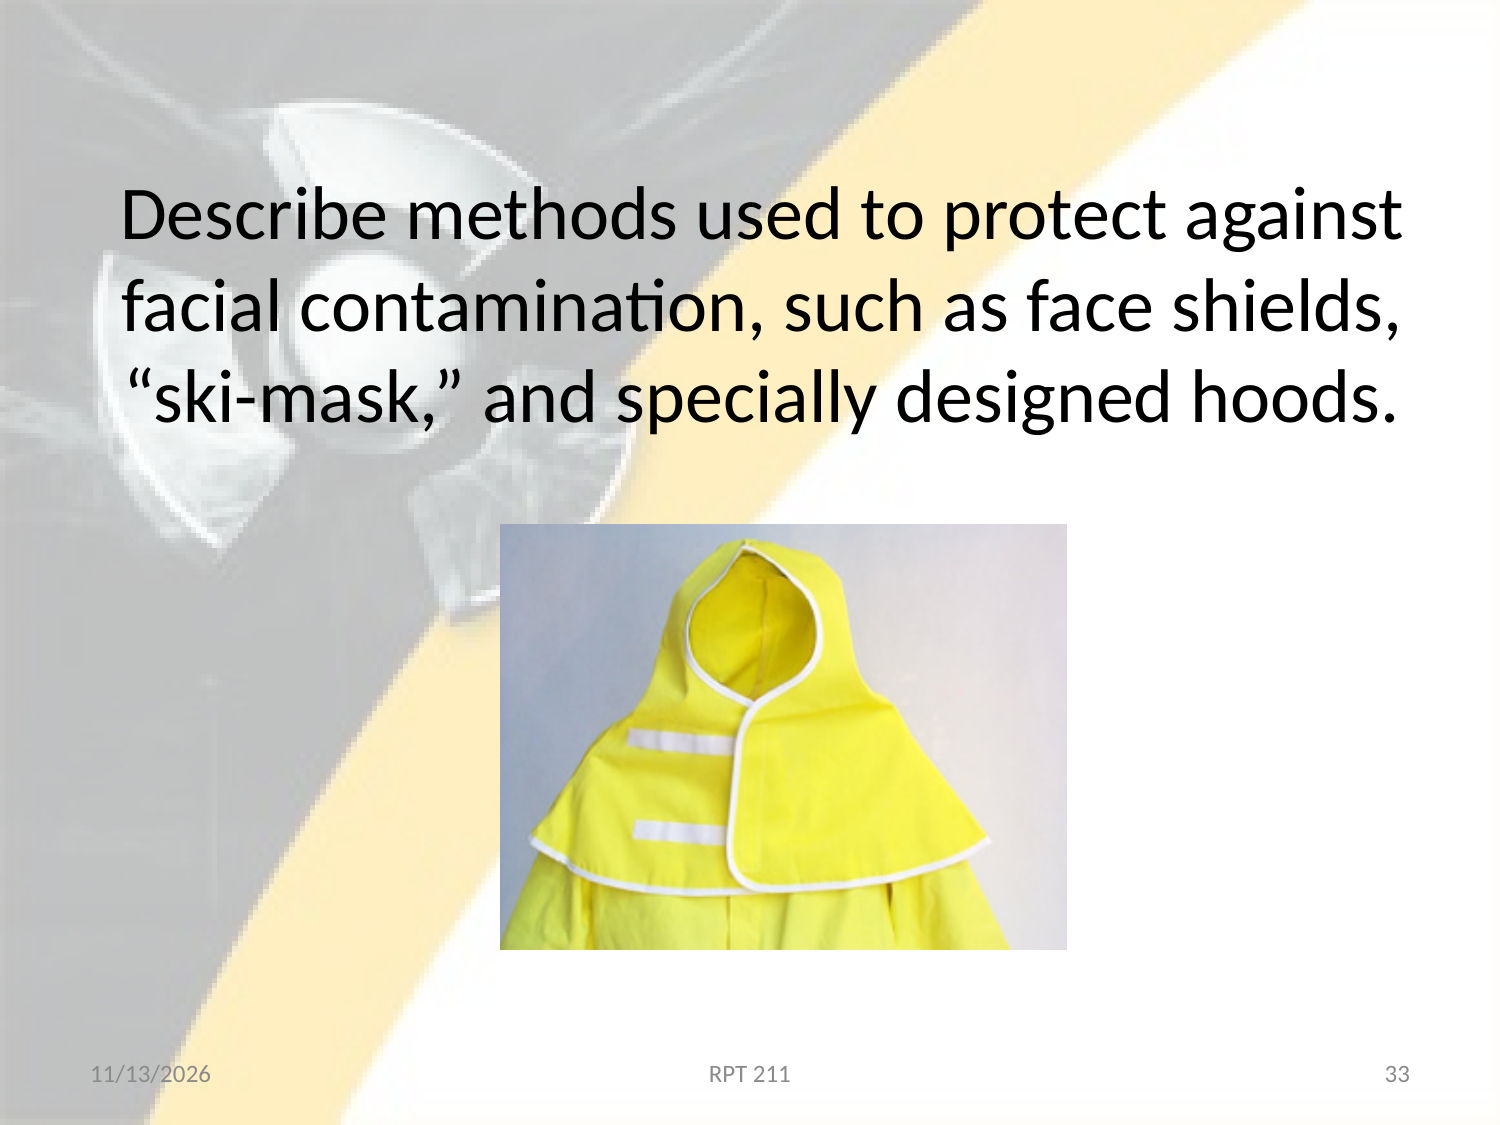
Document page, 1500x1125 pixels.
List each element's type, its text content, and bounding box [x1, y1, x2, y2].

slide_number 33 [1074, 1042, 1425, 1103]
title Describe methods used to protect against facial contamination, such as face shields, “ski-mask,” and specially designed hoods. [75, 125, 1450, 568]
footer RPT 211 [512, 1042, 988, 1103]
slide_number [75, 1042, 425, 1103]
picture [499, 524, 1067, 951]
